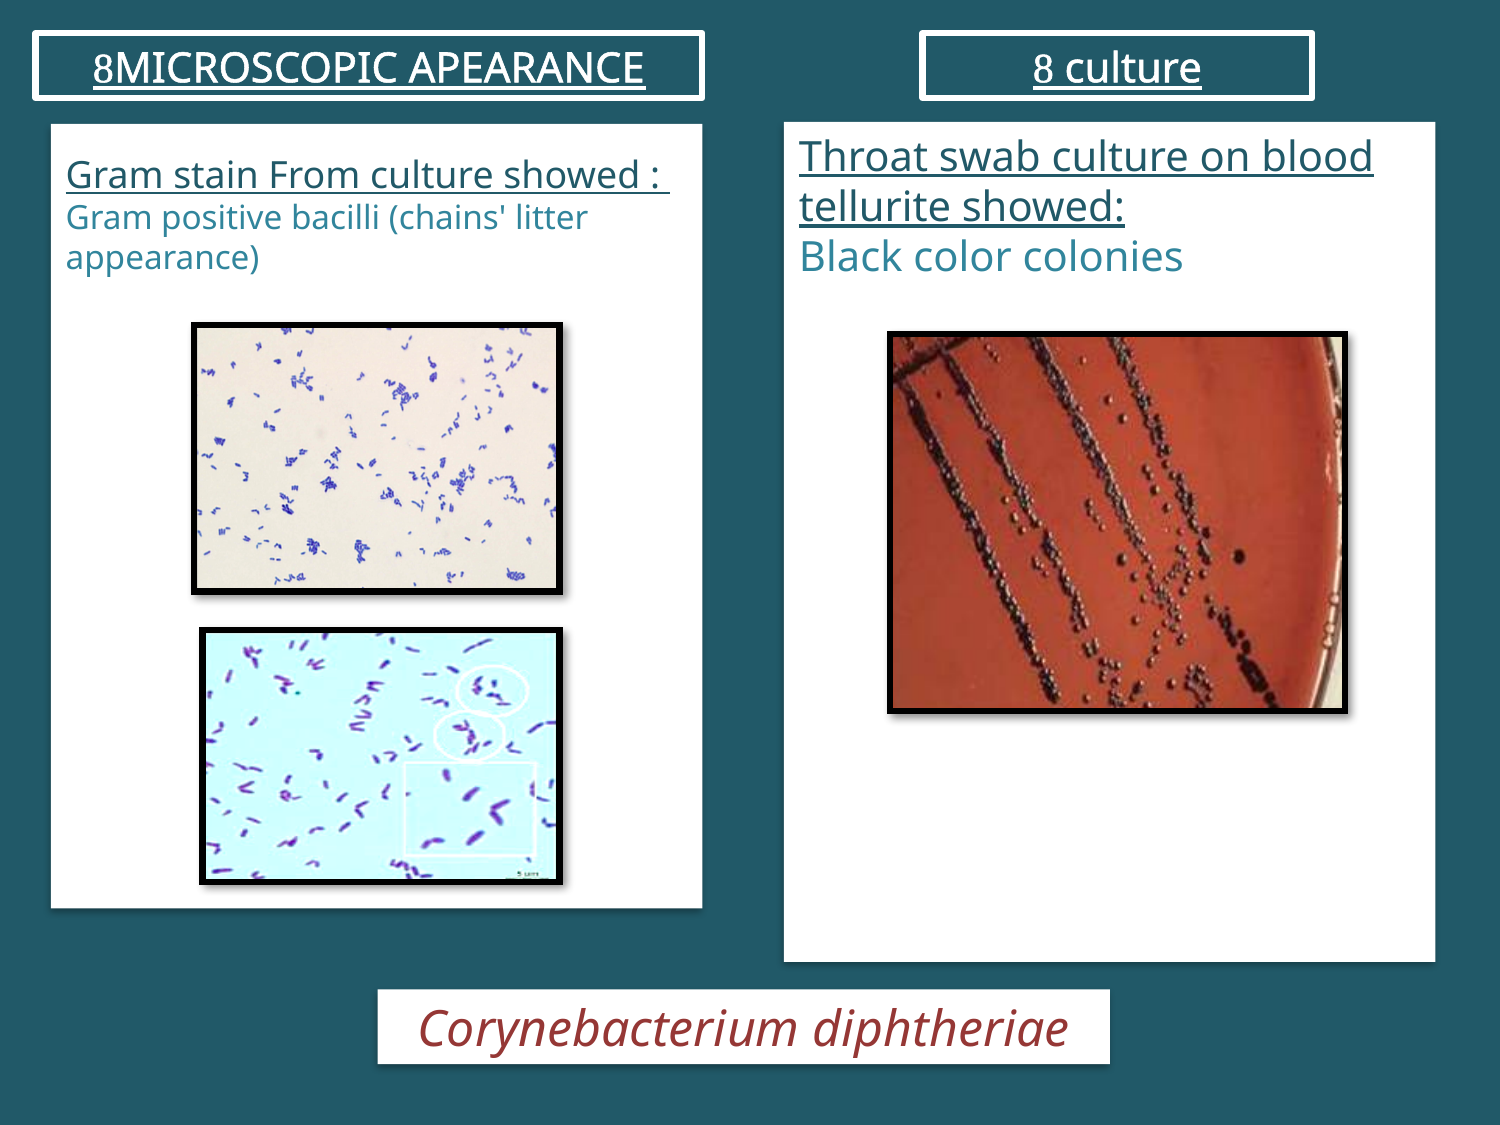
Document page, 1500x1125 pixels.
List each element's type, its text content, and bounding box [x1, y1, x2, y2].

text_box  culture [922, 33, 1313, 98]
text_box MICROSCOPIC APEARANCE [35, 33, 703, 98]
text_box Gram stain From culture showed : Gram positive bacilli (chains' litter appearance) [49, 122, 704, 910]
picture [205, 633, 557, 879]
text_box Corynebacterium diphtheriae [377, 989, 1110, 1065]
title Throat swab culture on blood tellurite showed: Black color colonies [782, 120, 1437, 964]
picture [196, 328, 557, 589]
picture [892, 337, 1343, 709]
